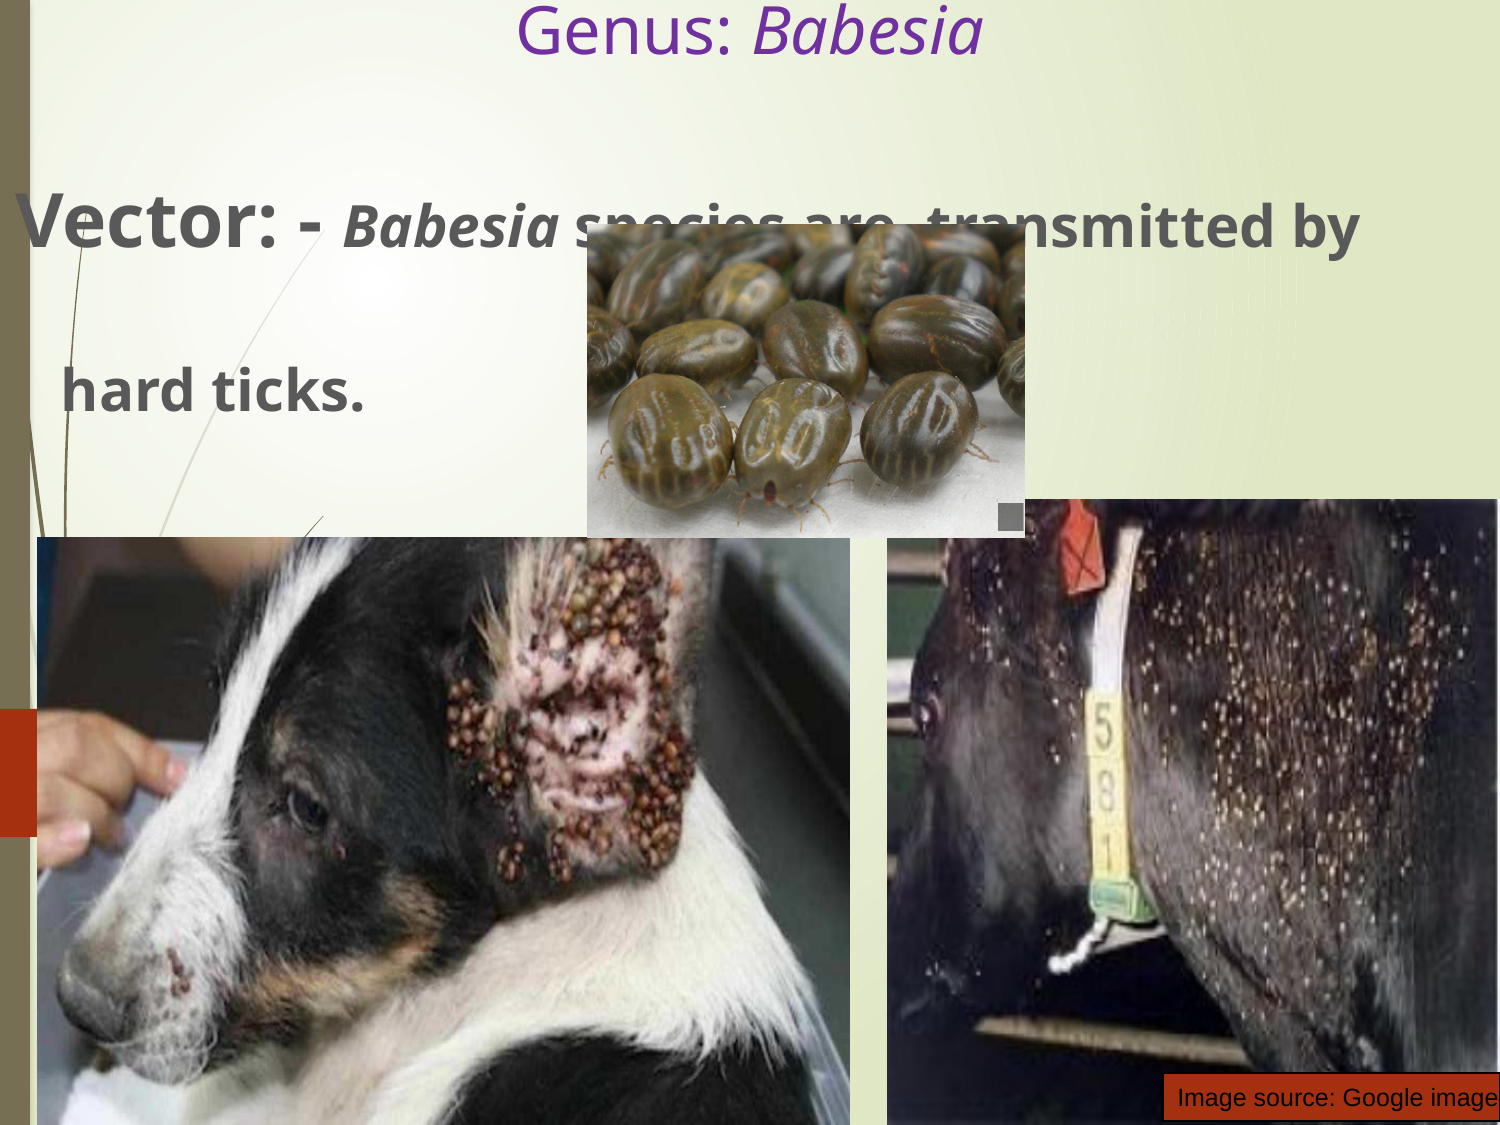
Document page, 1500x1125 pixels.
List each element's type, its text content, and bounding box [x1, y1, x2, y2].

title Genus: Babesia [0, 0, 1500, 75]
subtitle Vector: - Babesia species are transmitted by hard ticks. [0, 75, 1500, 1125]
picture [37, 224, 1500, 1125]
